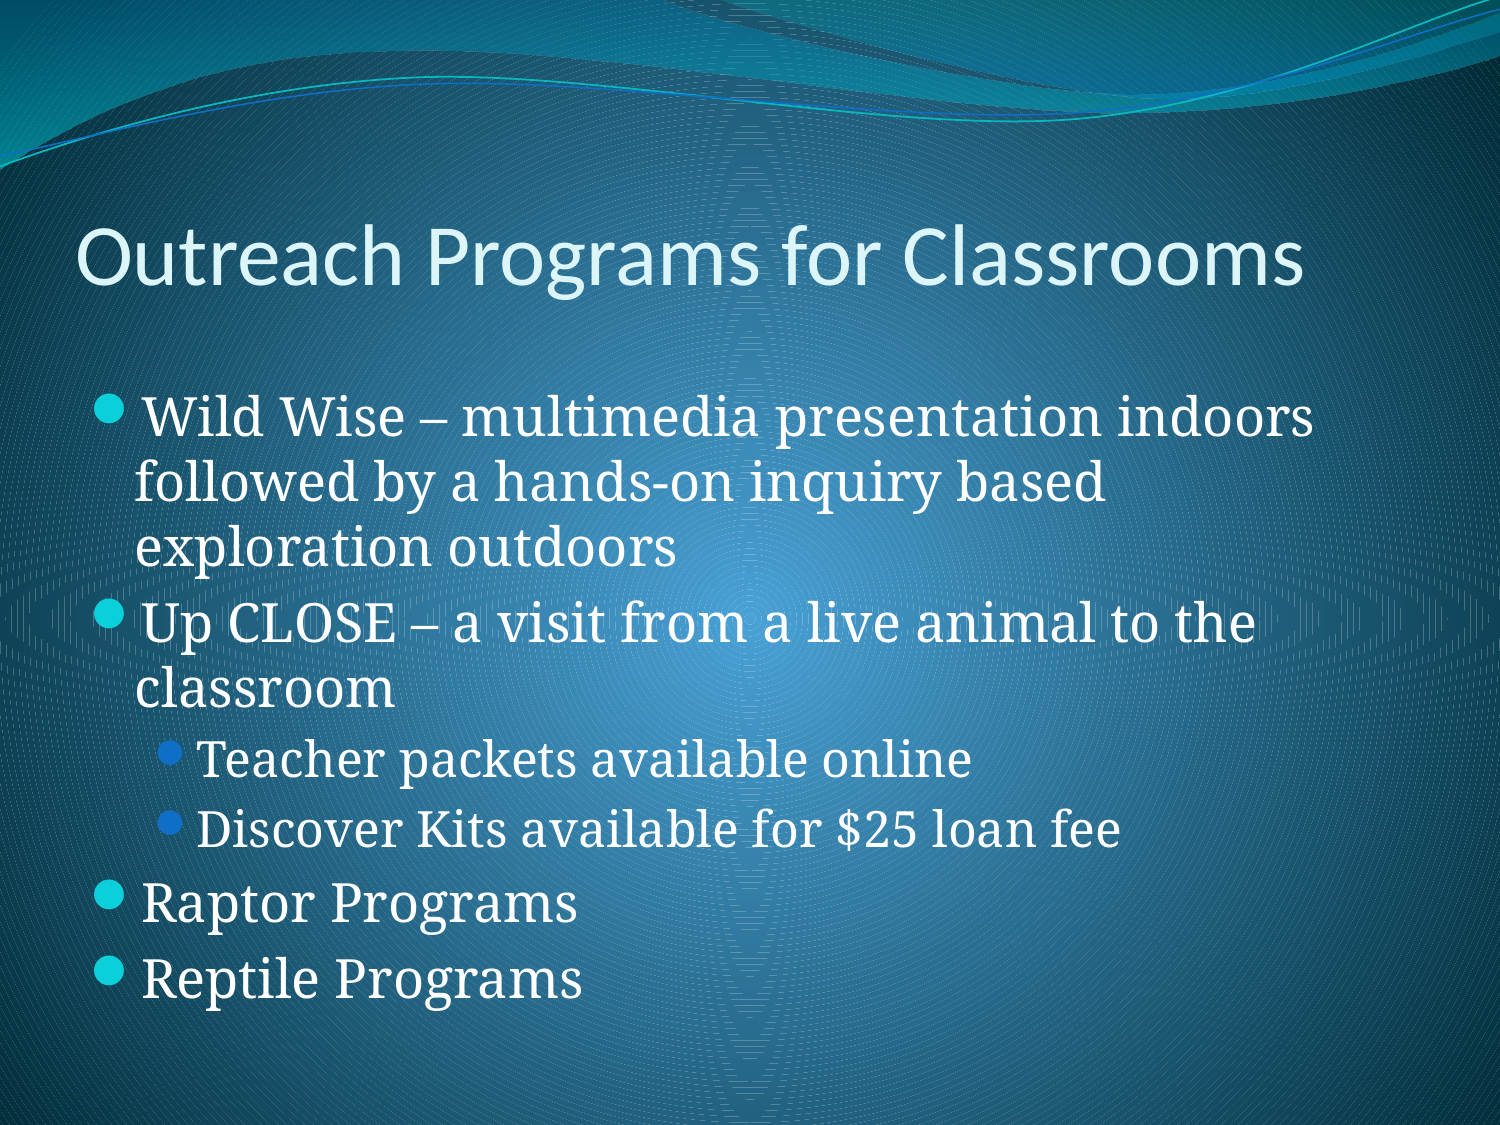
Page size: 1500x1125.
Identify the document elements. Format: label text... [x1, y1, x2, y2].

list Wild Wise – multimedia presentation indoors followed by a hands-on inquiry based exploration outdoors Up CLOSE – a visit from a live animal to the classroom Teacher packets available online Discover Kits available for $25 loan fee Raptor Programs Reptile Programs [75, 375, 1425, 1095]
title Outreach Programs for Classrooms [75, 115, 1425, 303]
